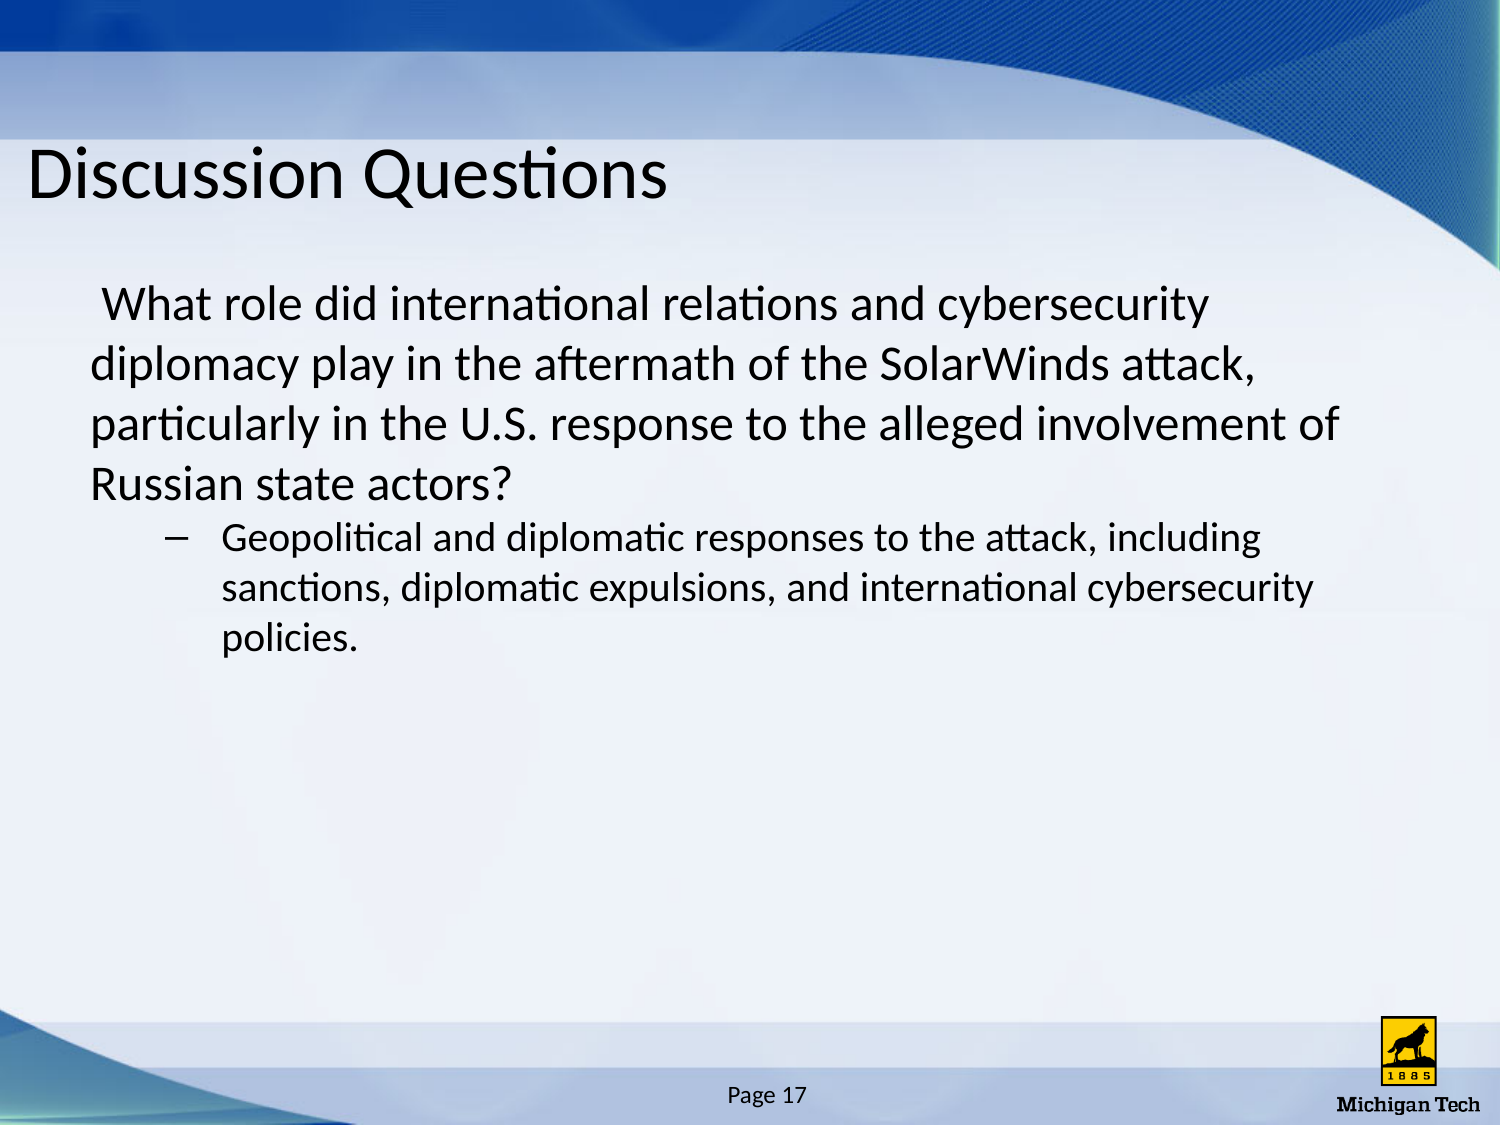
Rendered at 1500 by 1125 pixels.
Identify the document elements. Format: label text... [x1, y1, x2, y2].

picture [0, 0, 1500, 1125]
title Discussion Questions [12, 75, 1263, 263]
list What role did international relations and cybersecurity diplomacy play in the aftermath of the SolarWinds attack, particularly in the U.S. response to the alleged involvement of Russian state actors? Geopolitical and diplomatic responses to the attack, including sanctions, diplomatic expulsions, and international cybersecurity policies. [75, 262, 1425, 1063]
